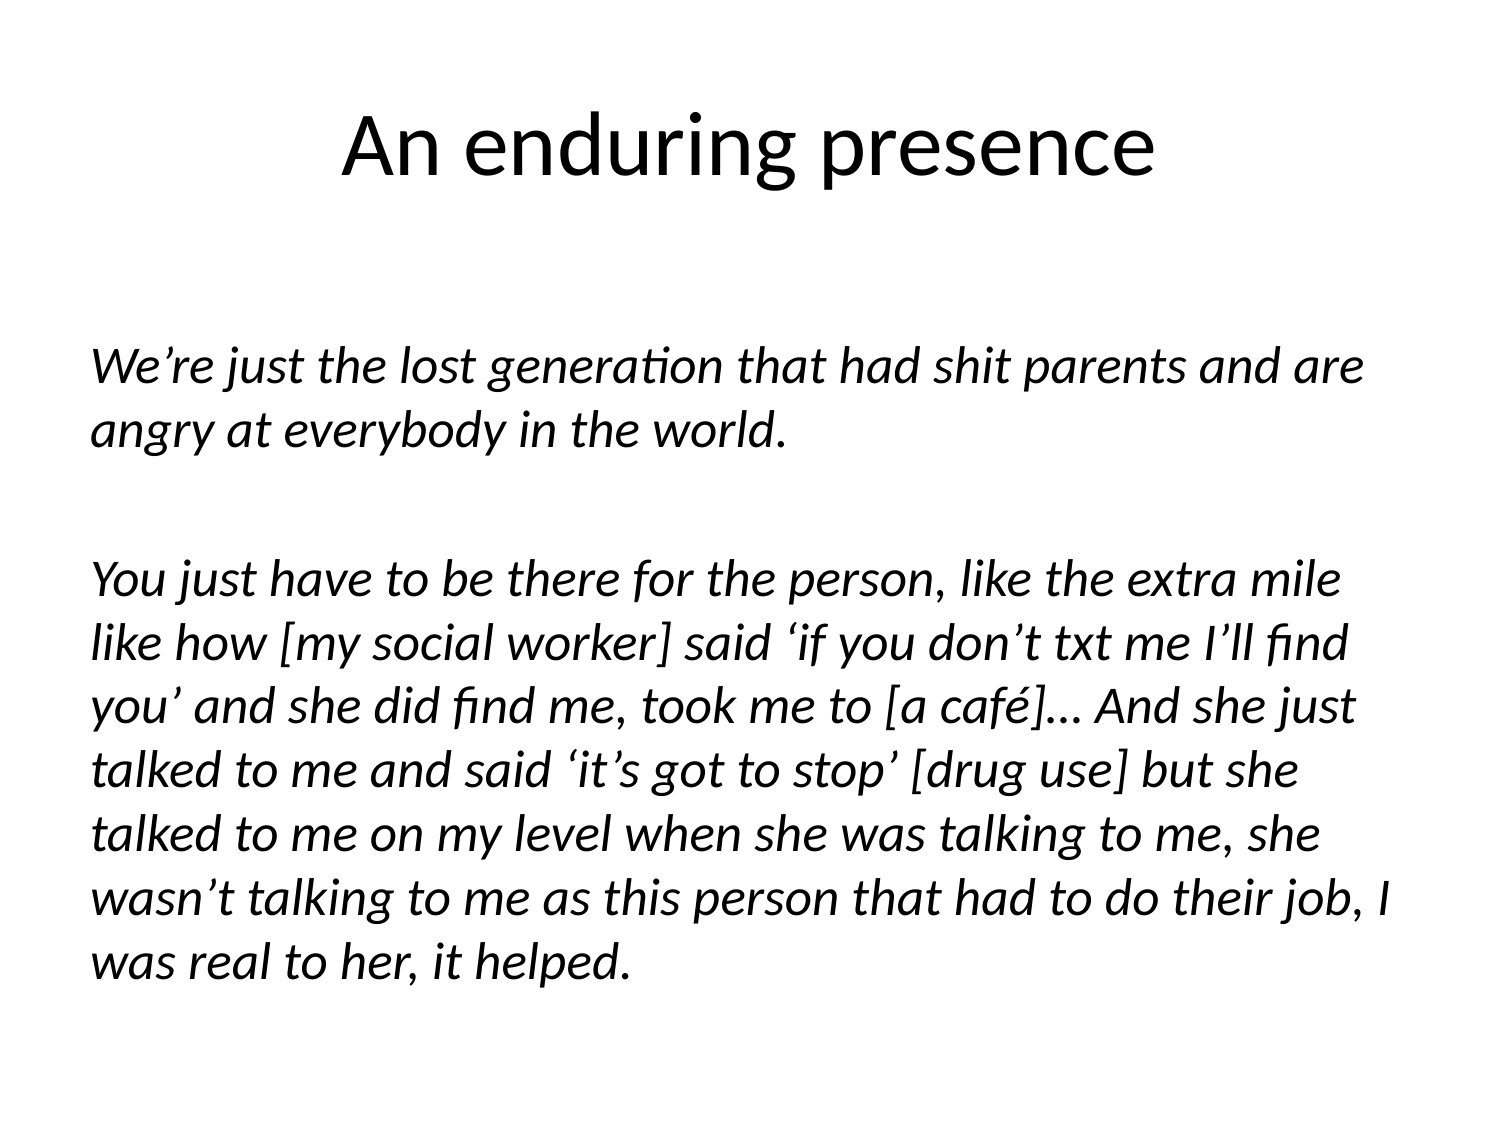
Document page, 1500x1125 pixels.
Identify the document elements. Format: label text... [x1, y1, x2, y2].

list We’re just the lost generation that had shit parents and are angry at everybody in the world. You just have to be there for the person, like the extra mile like how [my social worker] said ‘if you don’t txt me I’ll find you’ and she did find me, took me to [a café]… And she just talked to me and said ‘it’s got to stop’ [drug use] but she talked to me on my level when she was talking to me, she wasn’t talking to me as this person that had to do their job, I was real to her, it helped. [75, 262, 1425, 1005]
title An enduring presence [75, 45, 1425, 233]
